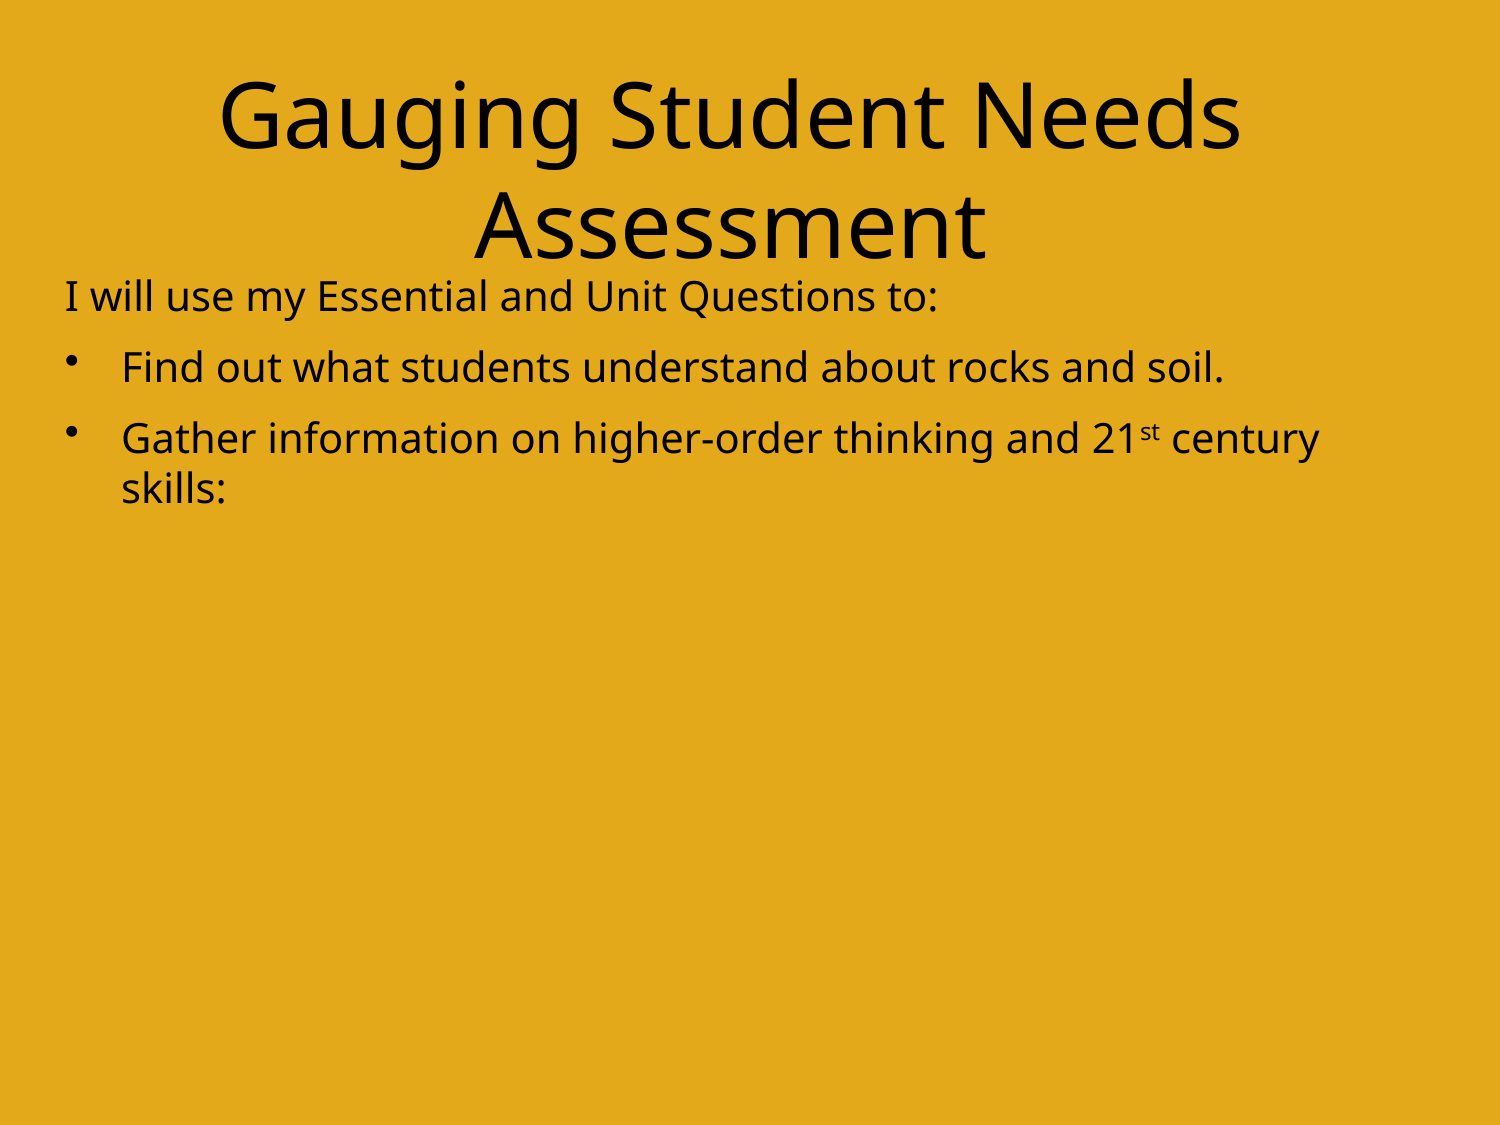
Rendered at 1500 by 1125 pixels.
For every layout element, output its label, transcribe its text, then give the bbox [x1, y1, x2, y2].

text_box Gauging Student Needs Assessment [24, 49, 1438, 285]
text_box I will use my Essential and Unit Questions to: Find out what students understand about rocks and soil. Gather information on higher-order thinking and 21st century skills: [50, 262, 1425, 569]
